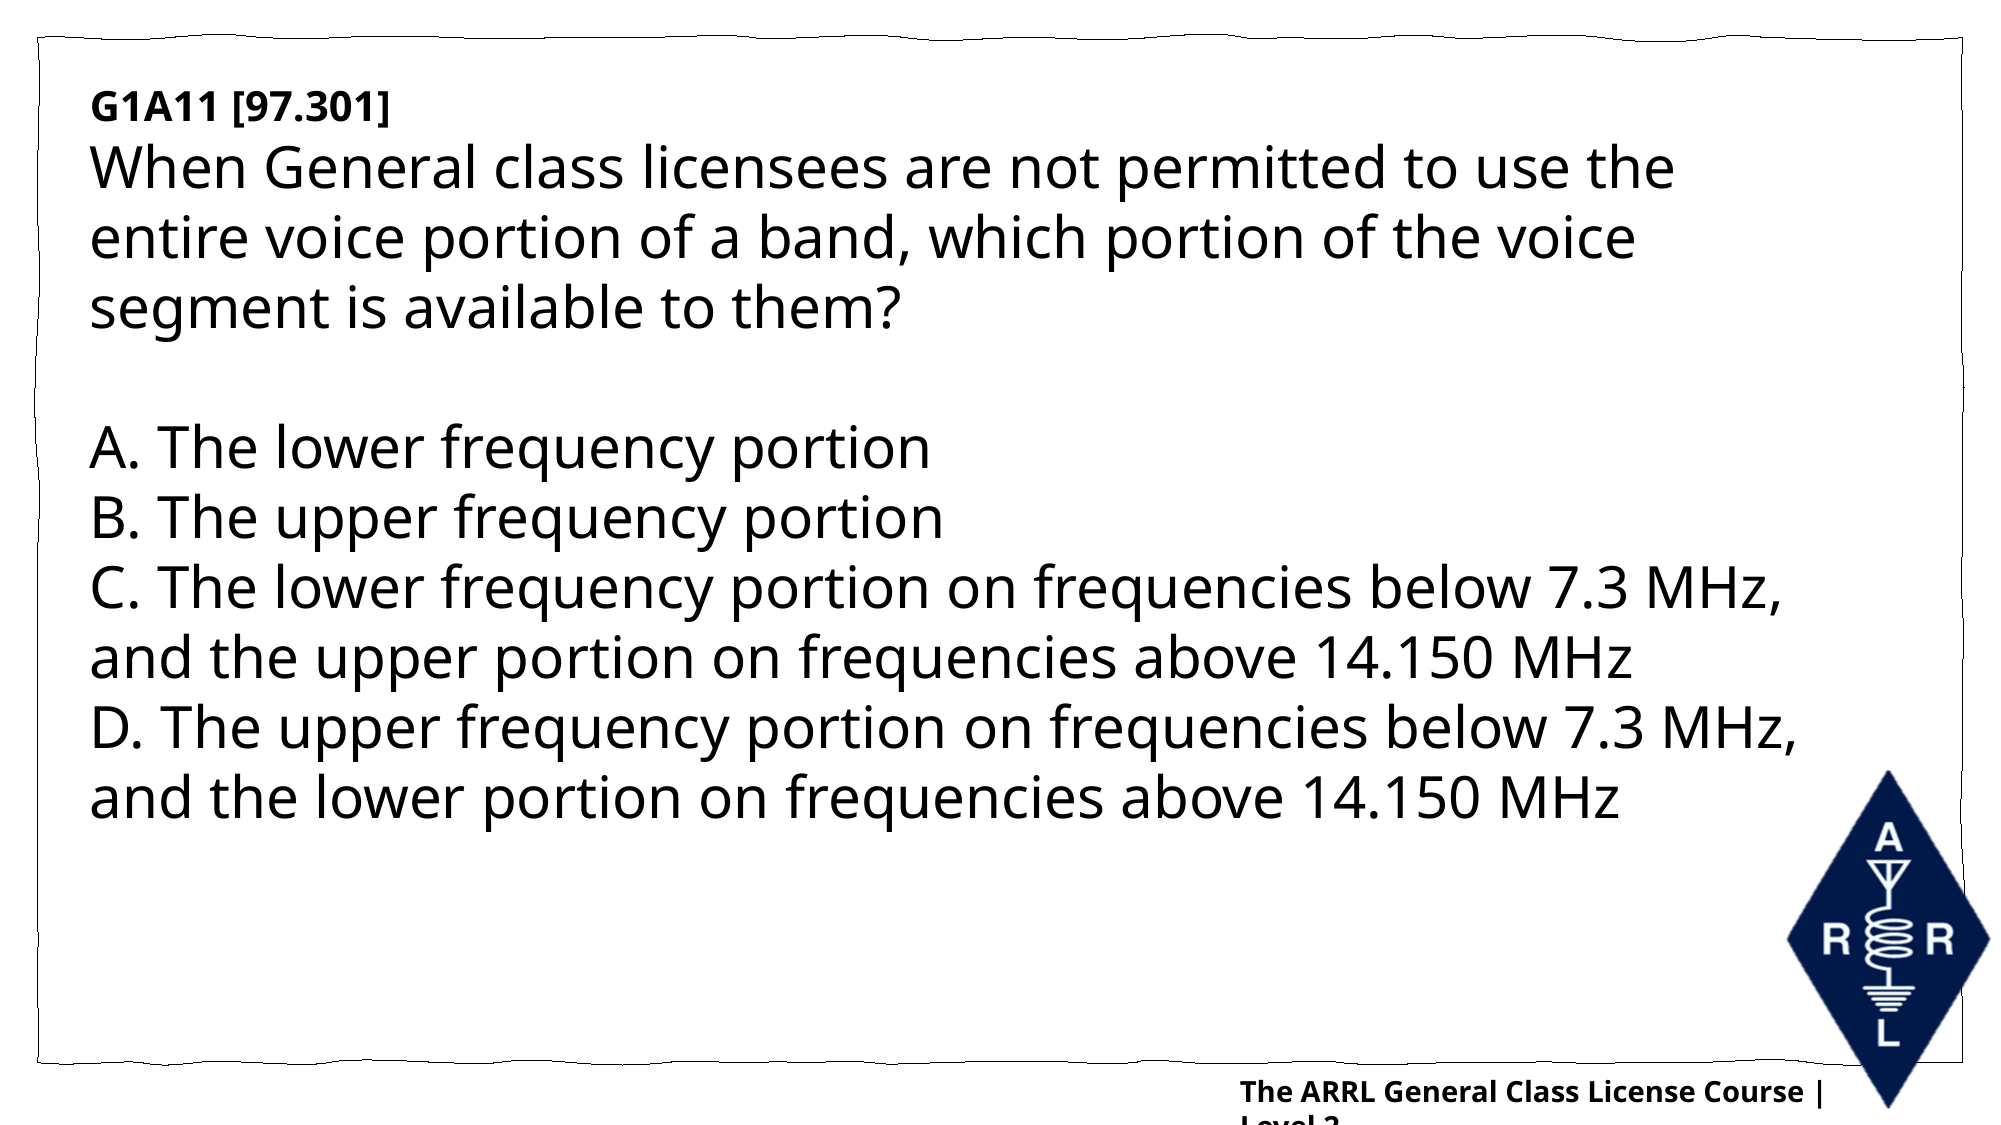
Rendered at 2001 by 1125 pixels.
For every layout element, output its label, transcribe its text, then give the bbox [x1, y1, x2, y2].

picture [1773, 752, 1999, 1125]
text_box G1A11 [97.301] When General class licensees are not permitted to use the entire voice portion of a band, which portion of the voice segment is available to them? A. The lower frequency portion B. The upper frequency portion C. The lower frequency portion on frequencies below 7.3 MHz, and the upper portion on frequencies above 14.150 MHz D. The upper frequency portion on frequencies below 7.3 MHz, and the lower portion on frequencies above 14.150 MHz [75, 72, 1850, 838]
